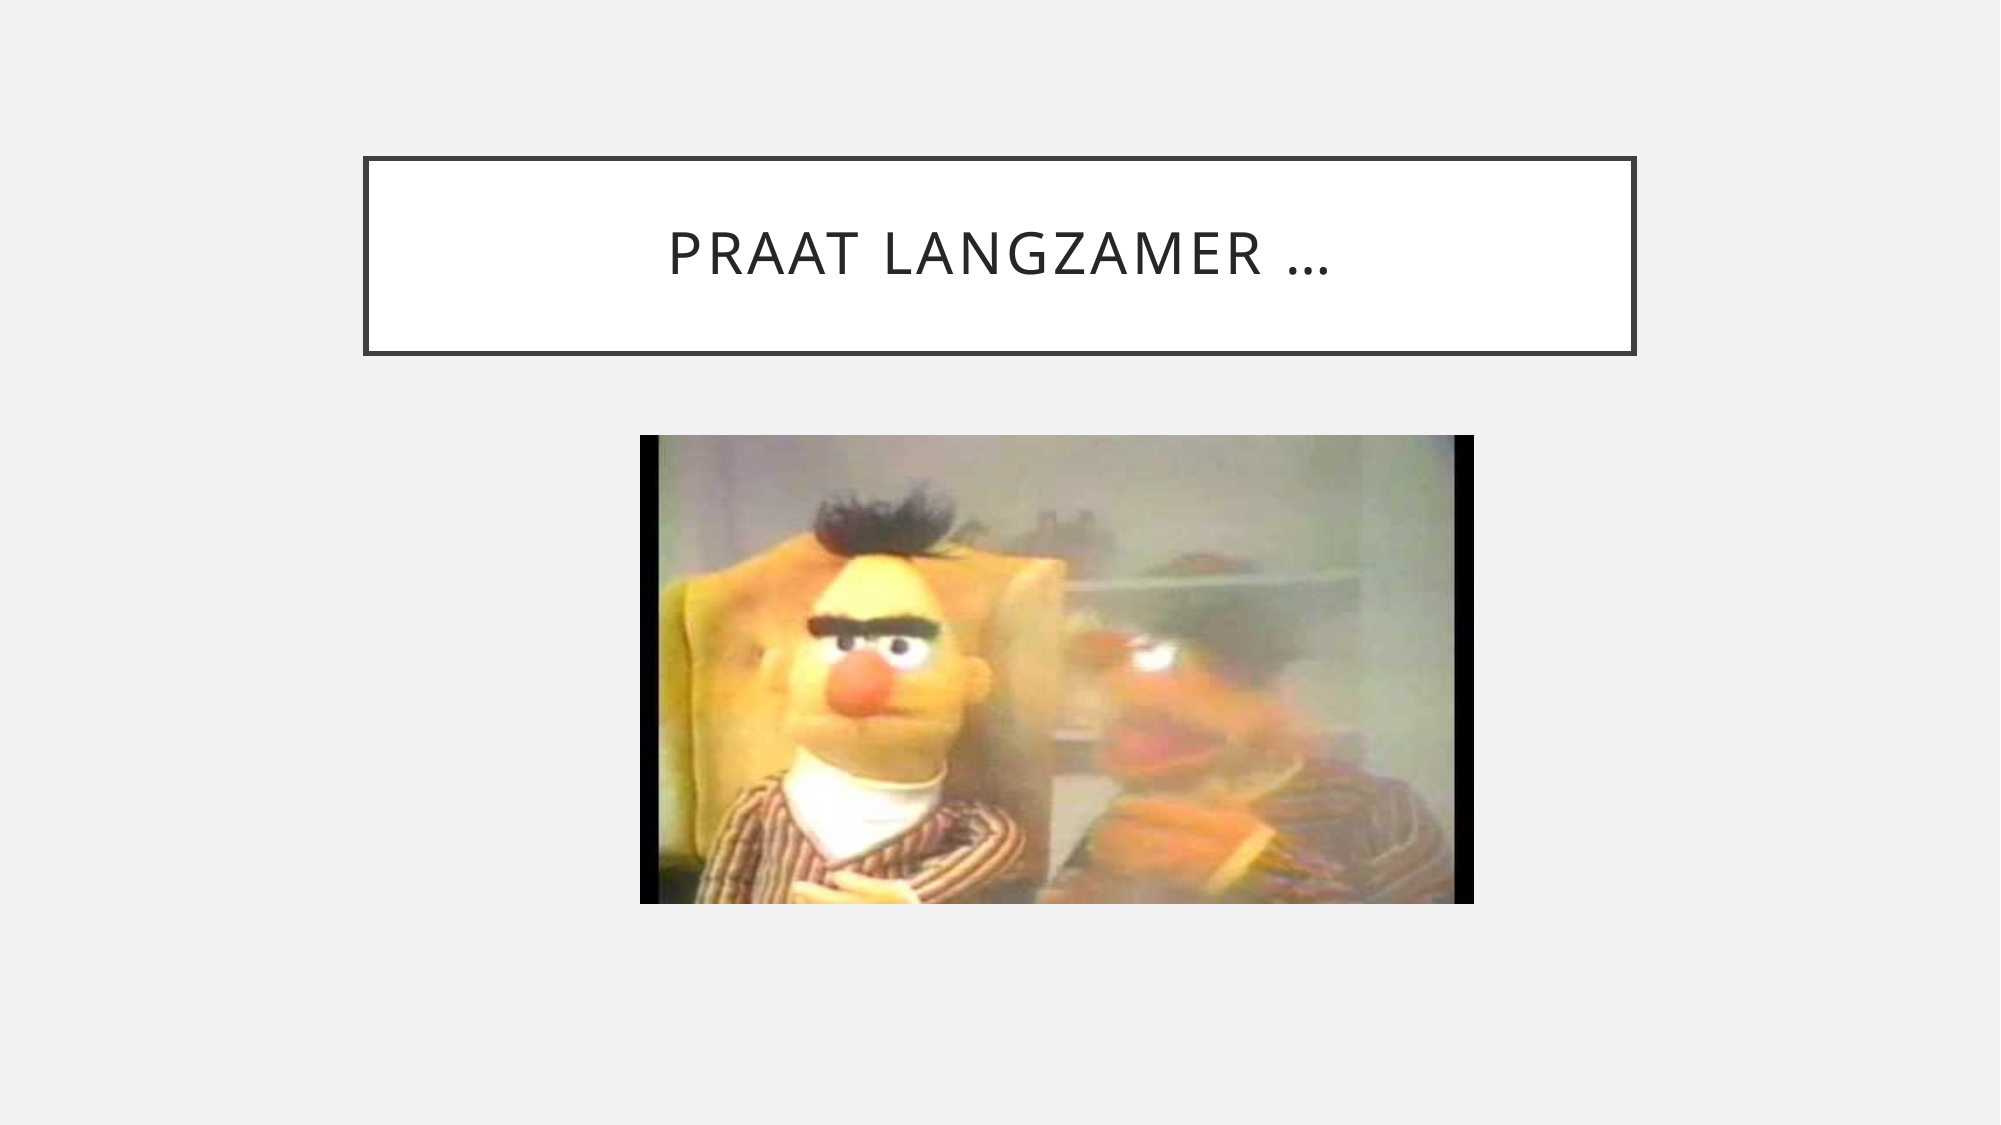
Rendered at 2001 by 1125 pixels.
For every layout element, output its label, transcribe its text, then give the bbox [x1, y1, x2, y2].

title Praat langzamer … [363, 156, 1637, 356]
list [639, 435, 1475, 905]
